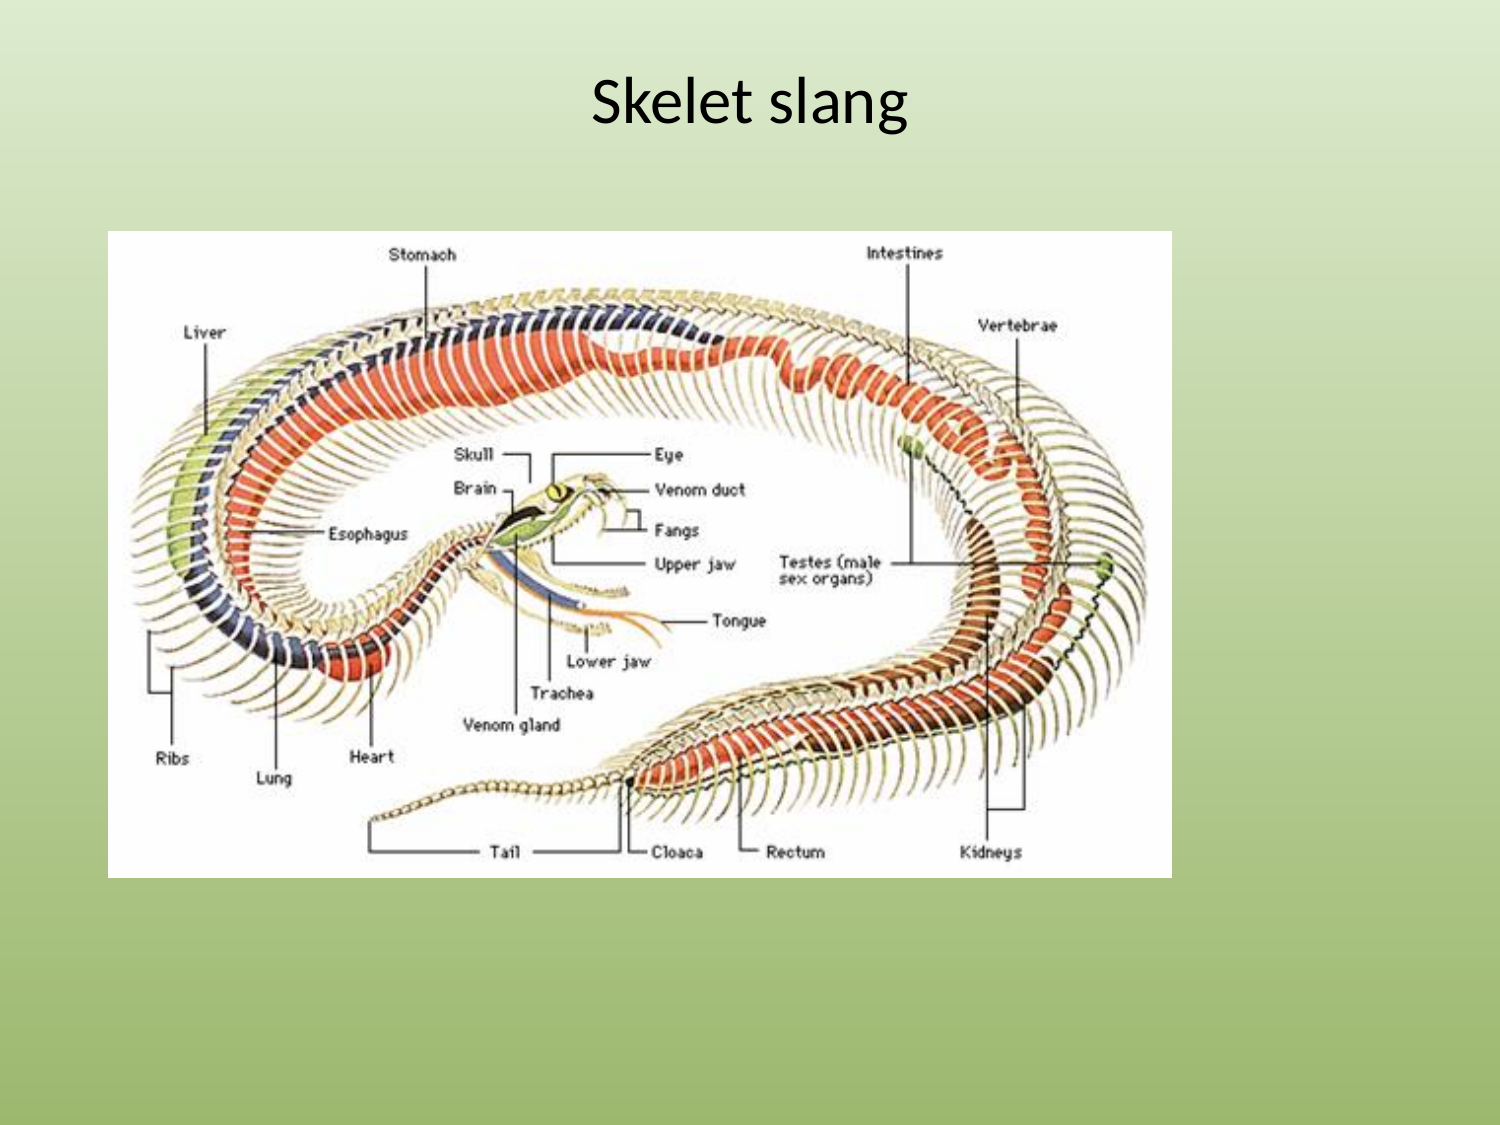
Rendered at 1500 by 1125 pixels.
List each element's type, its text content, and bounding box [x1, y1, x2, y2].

title Skelet slang [75, 45, 1425, 149]
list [107, 231, 1172, 879]
